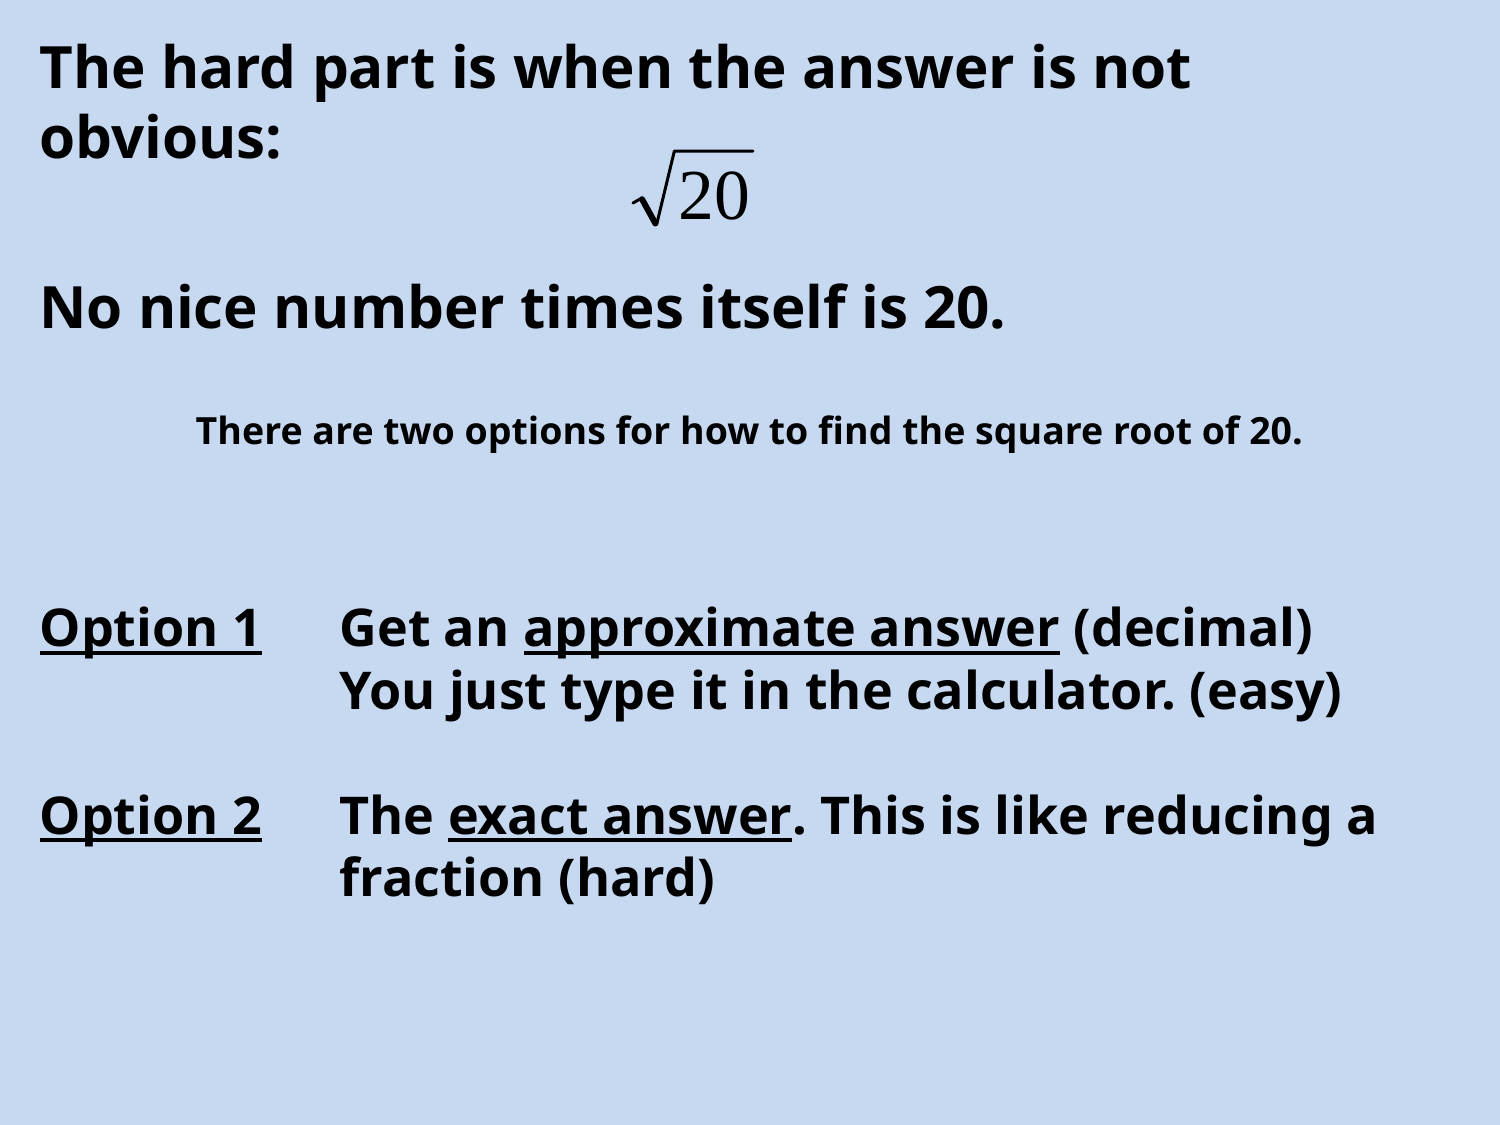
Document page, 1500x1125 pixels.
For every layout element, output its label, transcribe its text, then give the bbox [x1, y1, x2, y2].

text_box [619, 135, 769, 244]
text_box Option 1 Get an approximate answer (decimal) You just type it in the calculator. (easy) Option 2 The exact answer. This is like reducing a fraction (hard) [24, 587, 1463, 915]
text_box The hard part is when the answer is not obvious: [24, 23, 1463, 178]
text_box There are two options for how to find the square root of 20. [50, 399, 1450, 460]
text_box No nice number times itself is 20. [24, 262, 1463, 348]
